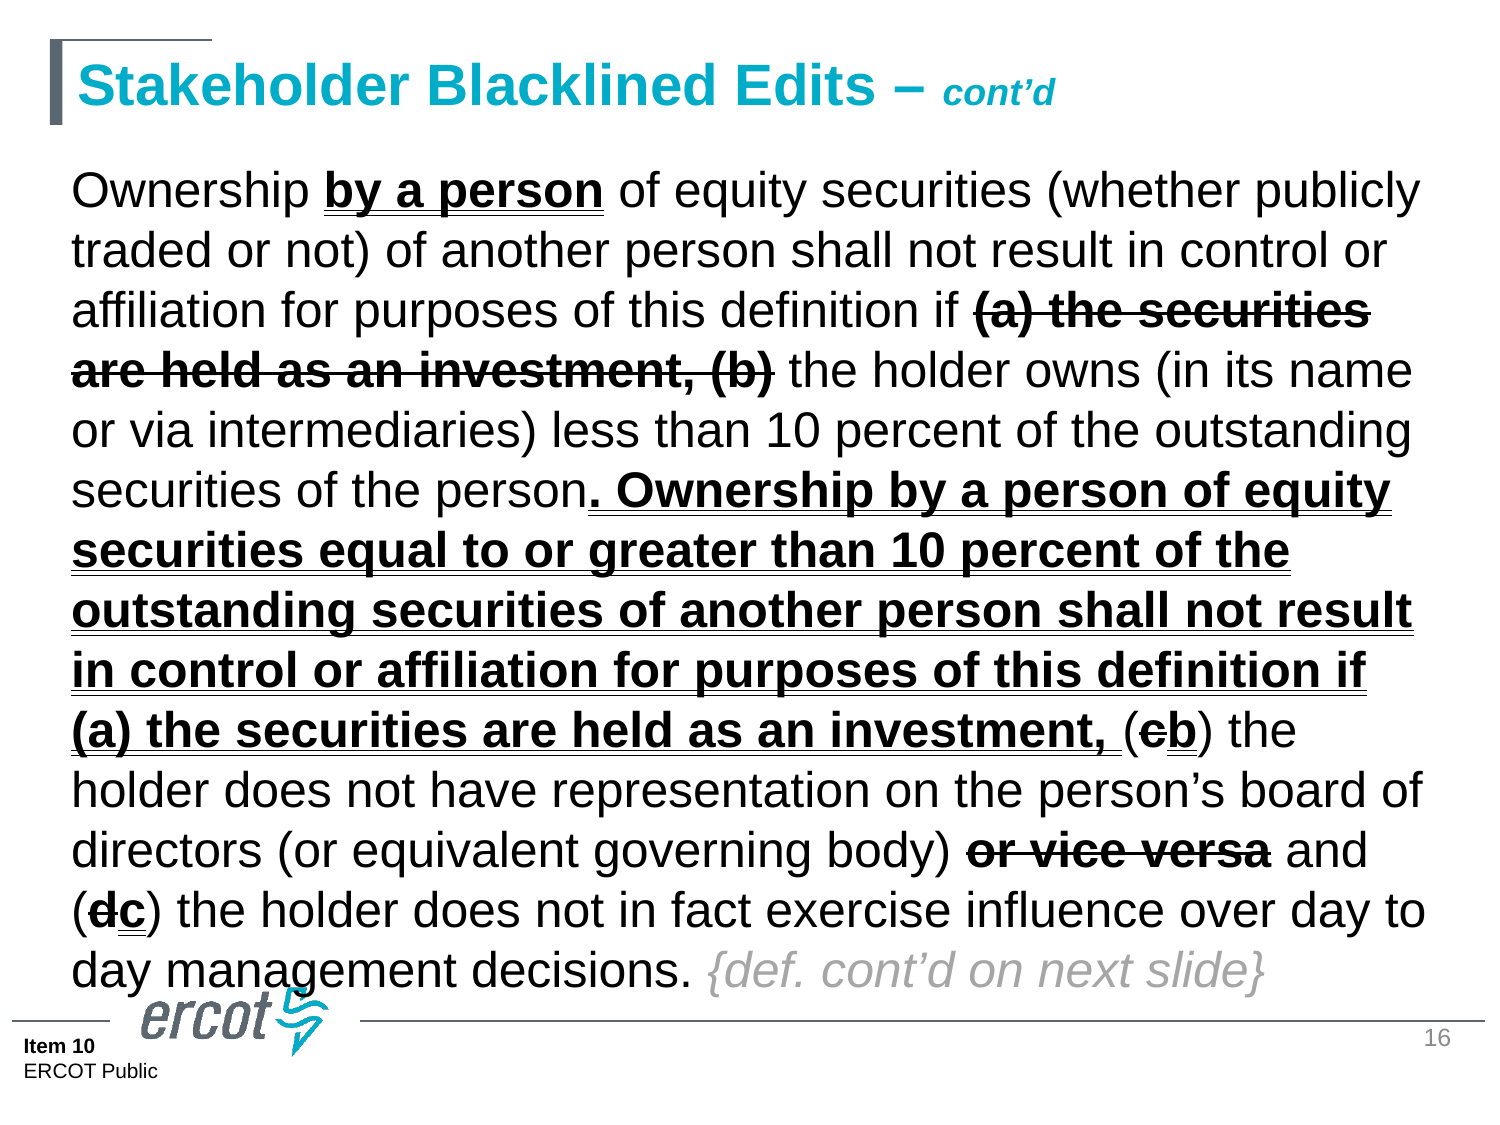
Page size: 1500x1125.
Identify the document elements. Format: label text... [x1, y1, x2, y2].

title Stakeholder Blacklined Edits – cont’d [62, 39, 1450, 134]
slide_number 16 [1387, 1012, 1488, 1062]
list Ownership by a person of equity securities (whether publicly traded or not) of another person shall not result in control or affiliation for purposes of this definition if (a) the securities are held as an investment, (b) the holder owns (in its name or via intermediaries) less than 10 percent of the outstanding securities of the person. Ownership by a person of equity securities equal to or greater than 10 percent of the outstanding securities of another person shall not result in control or affiliation for purposes of this definition if (a) the securities are held as an investment, (cb) the holder does not have representation on the person’s board of directors (or equivalent governing body) or vice versa and (dc) the holder does not in fact exercise influence over day to day management decisions. {def. cont’d on next slide} [56, 149, 1457, 947]
picture [137, 983, 332, 1059]
